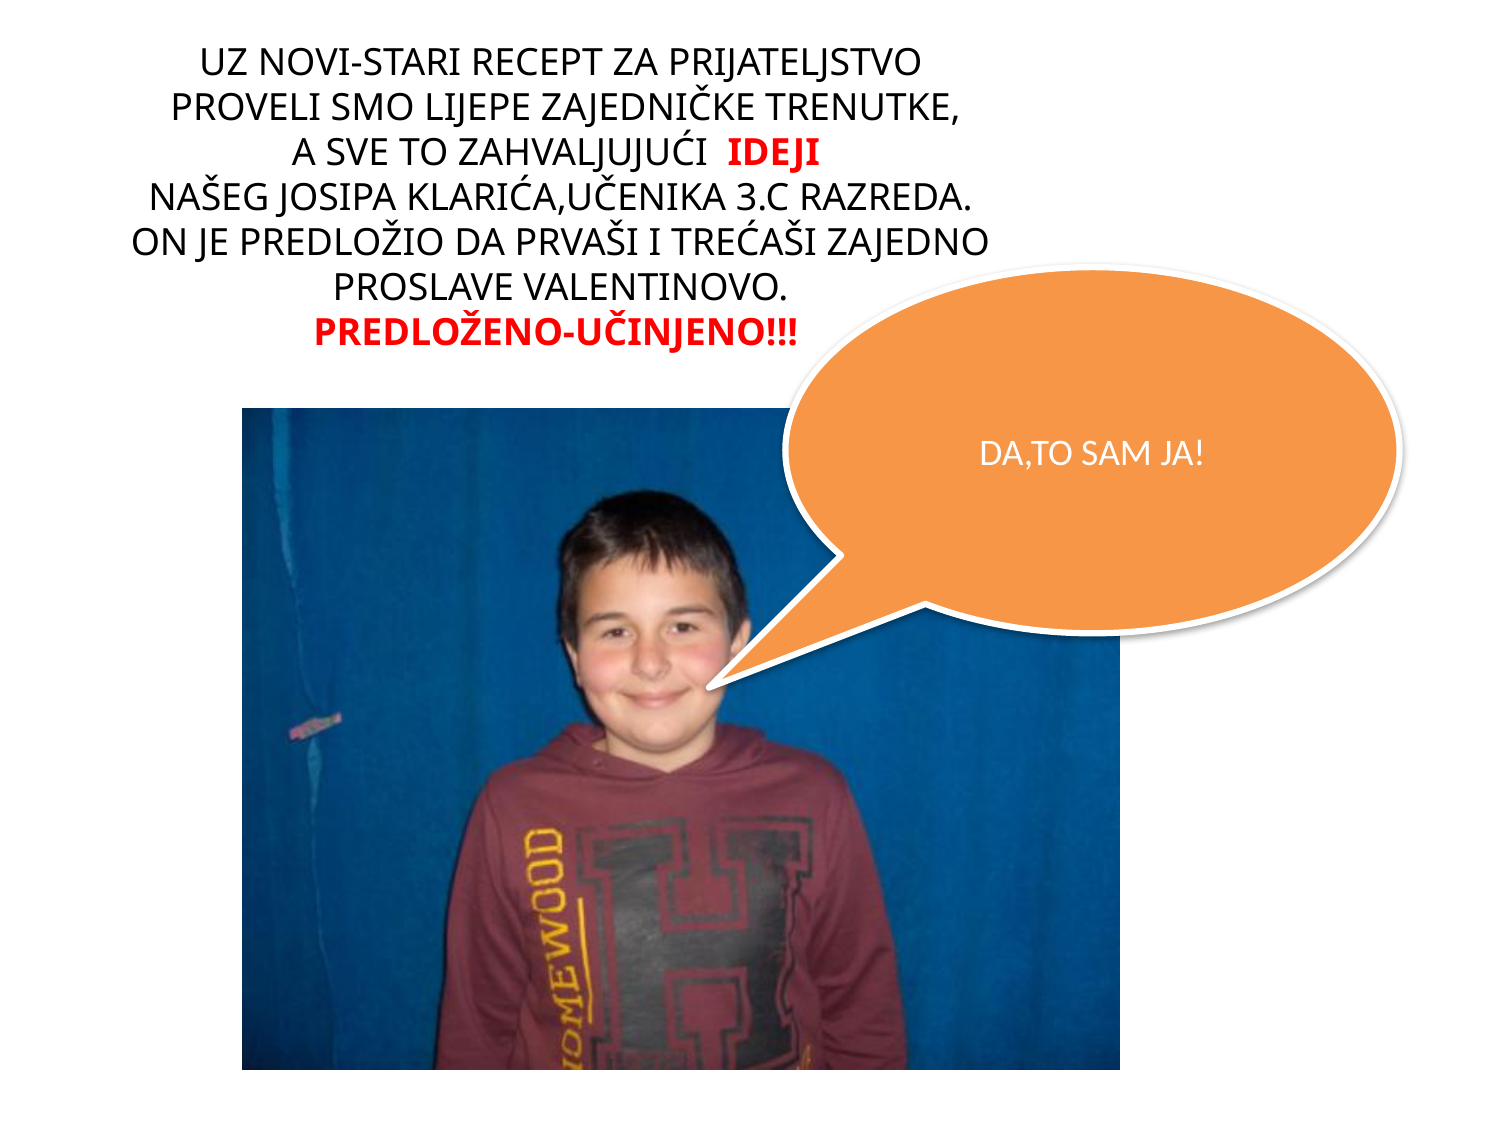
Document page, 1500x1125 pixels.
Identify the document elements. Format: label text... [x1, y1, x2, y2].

picture [241, 408, 1120, 1070]
text_box DA,TO SAM JA! [790, 263, 1403, 636]
text_box UZ NOVI-STARI RECEPT ZA PRIJATELJSTVO PROVELI SMO LIJEPE ZAJEDNIČKE TRENUTKE, A SVE TO ZAHVALJUJUĆI IDEJI NAŠEG JOSIPA KLARIĆA,UČENIKA 3.C RAZREDA. ON JE PREDLOŽIO DA PRVAŠI I TREĆAŠI ZAJEDNO PROSLAVE VALENTINOVO. PREDLOŽENO-UČINJENO!!! [116, 30, 1006, 361]
